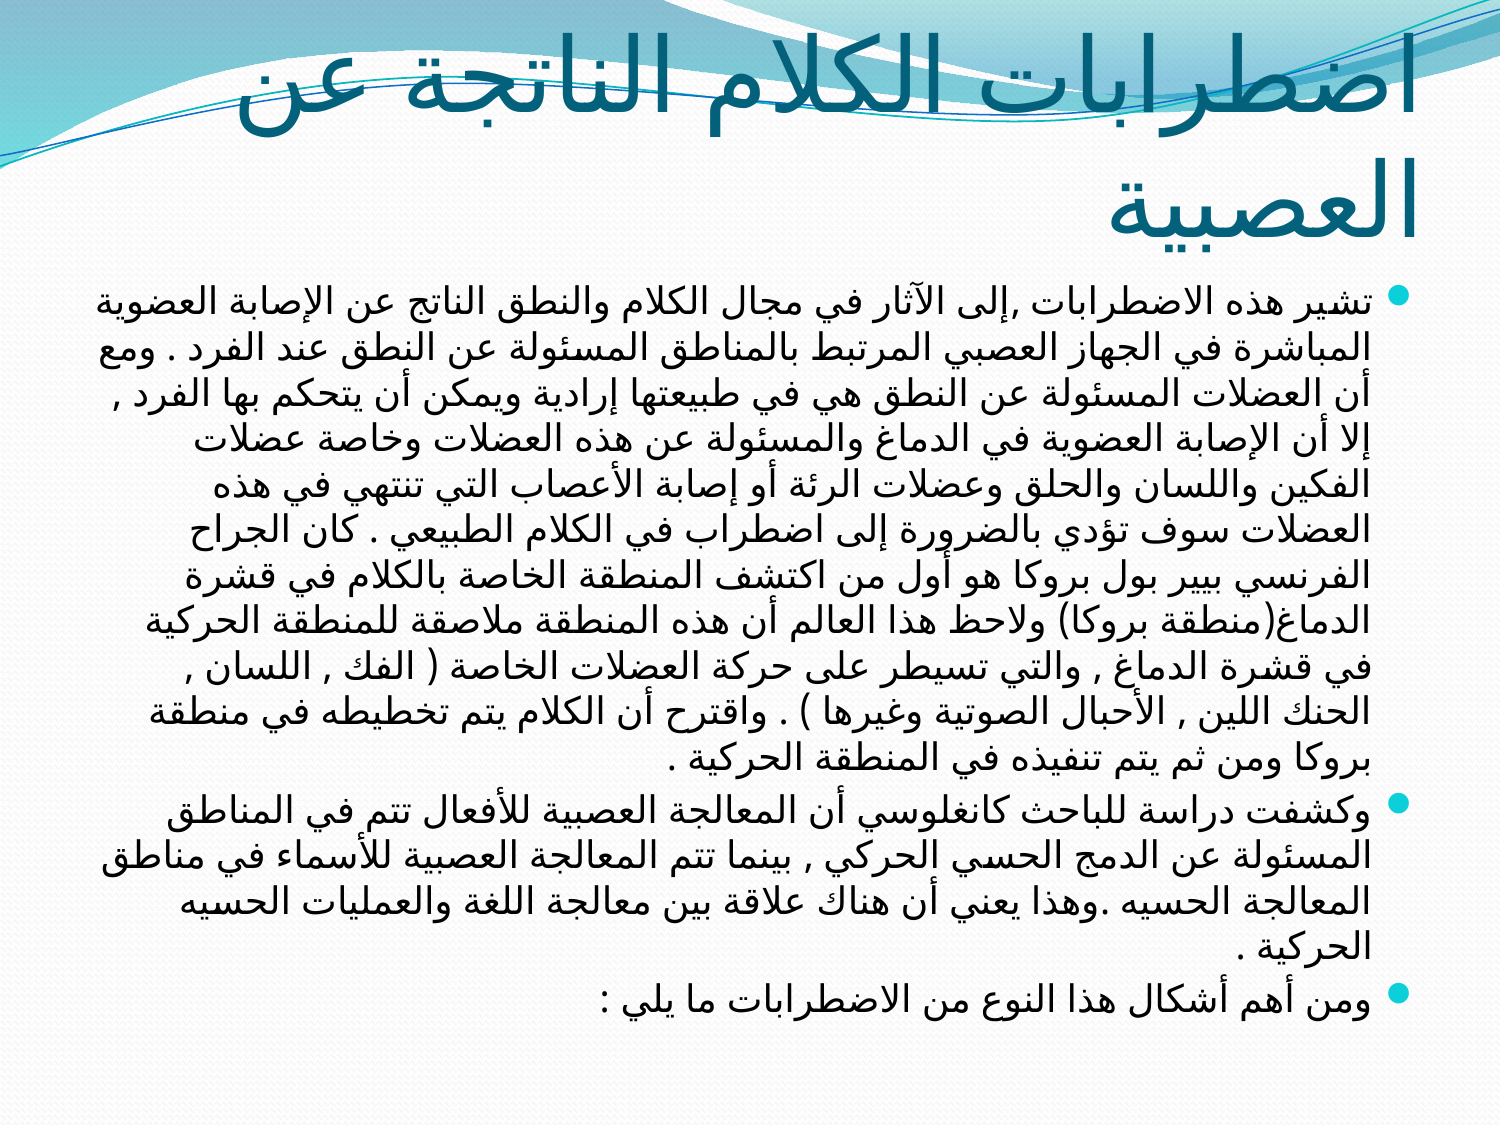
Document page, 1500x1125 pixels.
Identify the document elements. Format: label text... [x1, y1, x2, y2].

list تشير هذه الاضطرابات ,إلى الآثار في مجال الكلام والنطق الناتج عن الإصابة العضوية المباشرة في الجهاز العصبي المرتبط بالمناطق المسئولة عن النطق عند الفرد . ومع أن العضلات المسئولة عن النطق هي في طبيعتها إرادية ويمكن أن يتحكم بها الفرد , إلا أن الإصابة العضوية في الدماغ والمسئولة عن هذه العضلات وخاصة عضلات الفكين واللسان والحلق وعضلات الرئة أو إصابة الأعصاب التي تنتهي في هذه العضلات سوف تؤدي بالضرورة إلى اضطراب في الكلام الطبيعي . كان الجراح الفرنسي بيير بول بروكا هو أول من اكتشف المنطقة الخاصة بالكلام في قشرة الدماغ(منطقة بروكا) ولاحظ هذا العالم أن هذه المنطقة ملاصقة للمنطقة الحركية في قشرة الدماغ , والتي تسيطر على حركة العضلات الخاصة ( الفك , اللسان , الحنك اللين , الأحبال الصوتية وغيرها ) . واقترح أن الكلام يتم تخطيطه في منطقة بروكا ومن ثم يتم تنفيذه في المنطقة الحركية . وكشفت دراسة للباحث كانغلوسي أن المعالجة العصبية للأفعال تتم في المناطق المسئولة عن الدمج الحسي الحركي , بينما تتم المعالجة العصبية للأسماء في مناطق المعالجة الحسيه .وهذا يعني أن هناك علاقة بين معالجة اللغة والعمليات الحسيه الحركية . ومن أهم أشكال هذا النوع من الاضطرابات ما يلي : [75, 269, 1425, 1038]
title اضطرابات الكلام الناتجة عن العصبية [75, 115, 1425, 258]
